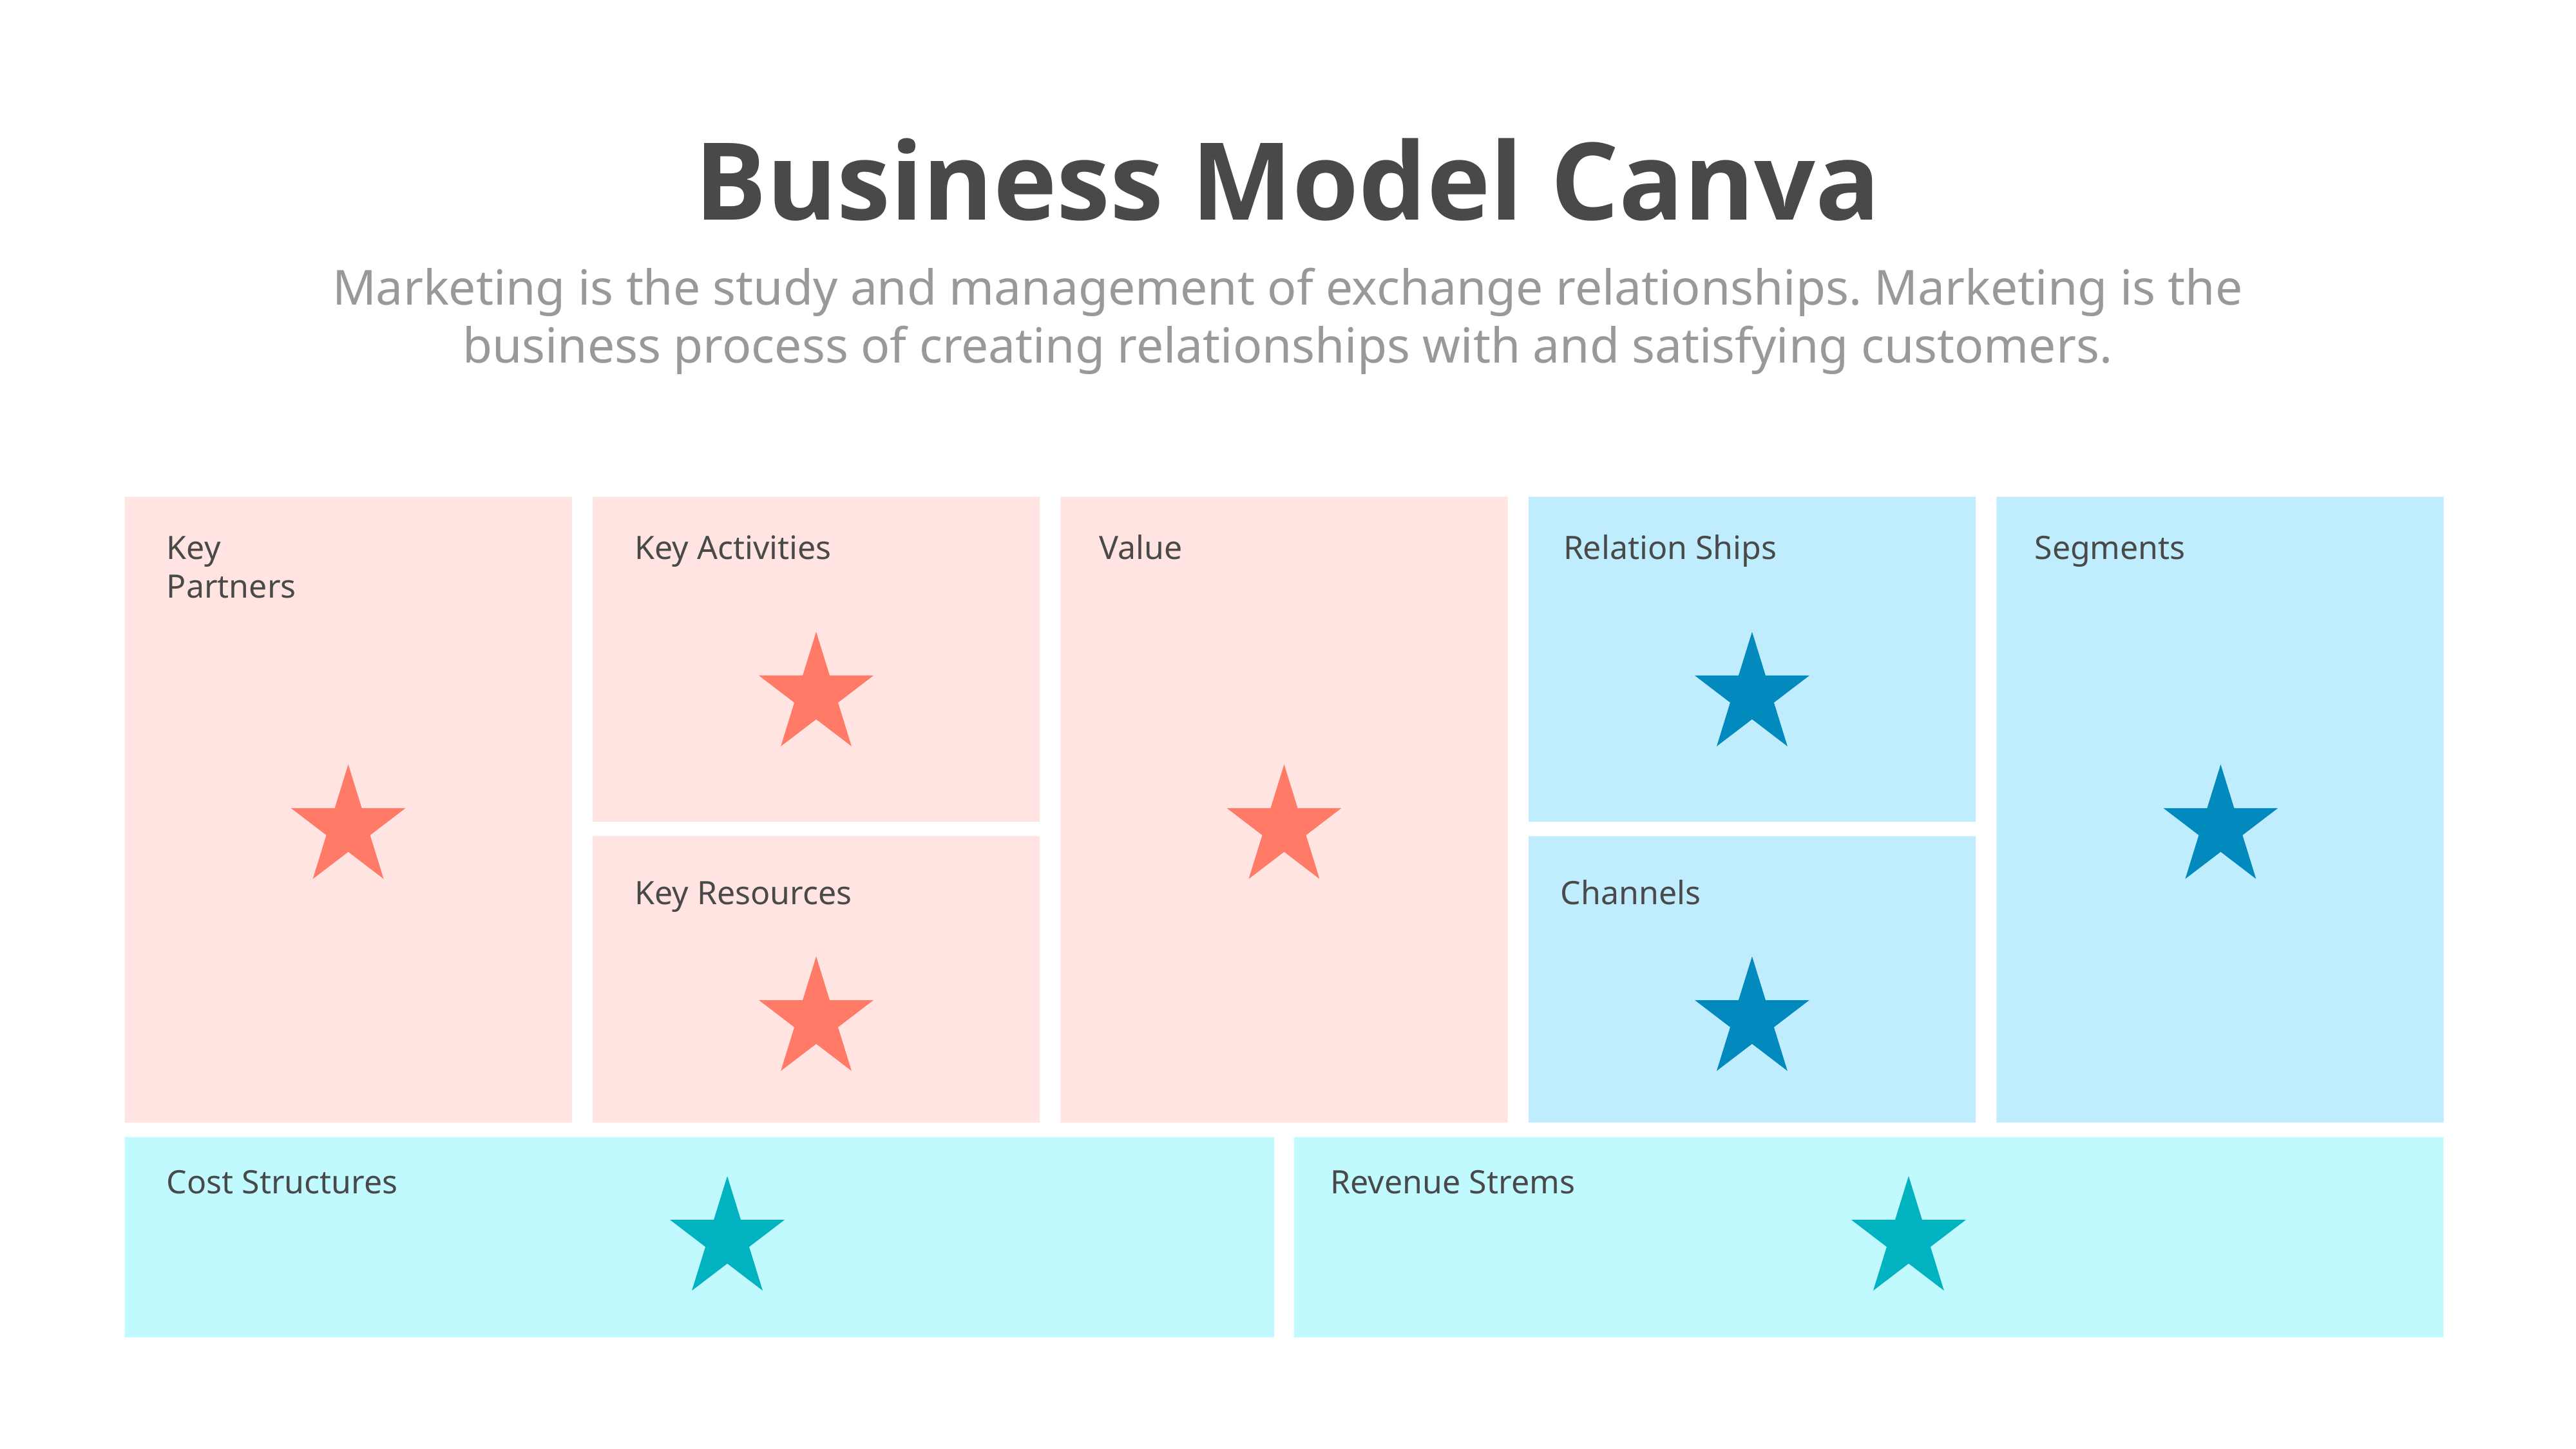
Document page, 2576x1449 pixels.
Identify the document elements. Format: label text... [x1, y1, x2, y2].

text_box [124, 497, 2444, 1338]
text_box Business Model Canva [685, 108, 1891, 247]
text_box Marketing is the study and management of exchange relationships. Marketing is the business process of creating relationships with and satisfying customers. [281, 251, 2295, 377]
